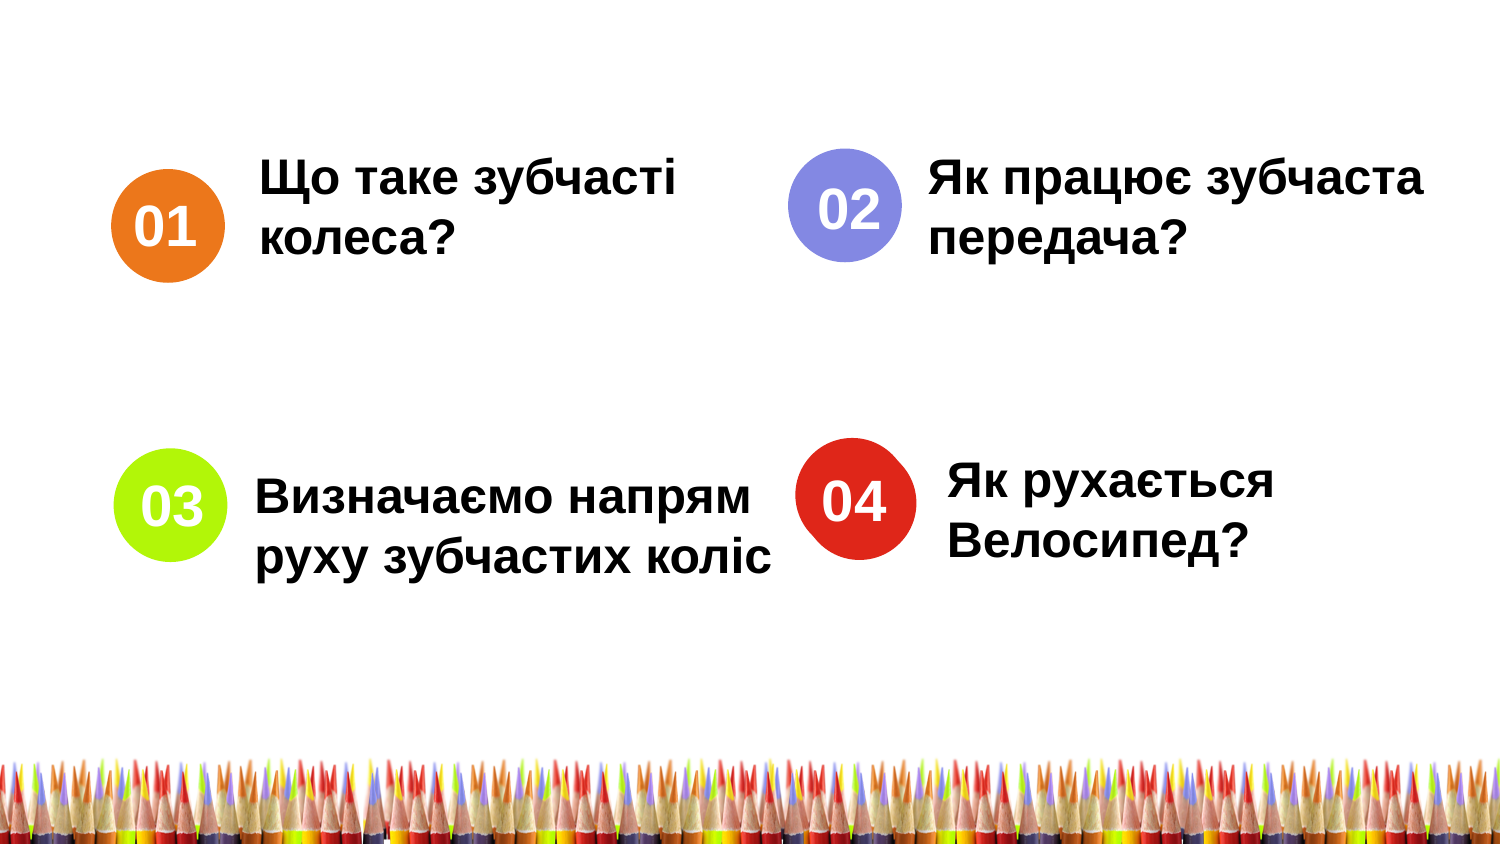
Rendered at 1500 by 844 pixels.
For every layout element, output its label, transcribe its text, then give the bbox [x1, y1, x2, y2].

text_box [111, 446, 219, 565]
text_box Як працює зубчаста передача? [912, 137, 1500, 272]
text_box [812, 468, 919, 563]
picture [0, 756, 1500, 844]
text_box [225, 482, 230, 528]
text_box [907, 473, 912, 517]
text_box [123, 166, 213, 187]
text_box Що таке зубчасті колеса? [243, 137, 789, 272]
text_box 02 [802, 171, 902, 242]
text_box 04 [807, 462, 907, 533]
text_box [793, 435, 902, 554]
text_box Як рухається Велосипед? [932, 439, 1500, 575]
text_box [789, 146, 893, 265]
text_box 03 [125, 468, 225, 539]
text_box [109, 194, 227, 285]
text_box 01 [118, 187, 218, 258]
text_box Визначаємо напрям руху зубчастих коліс [239, 455, 821, 591]
